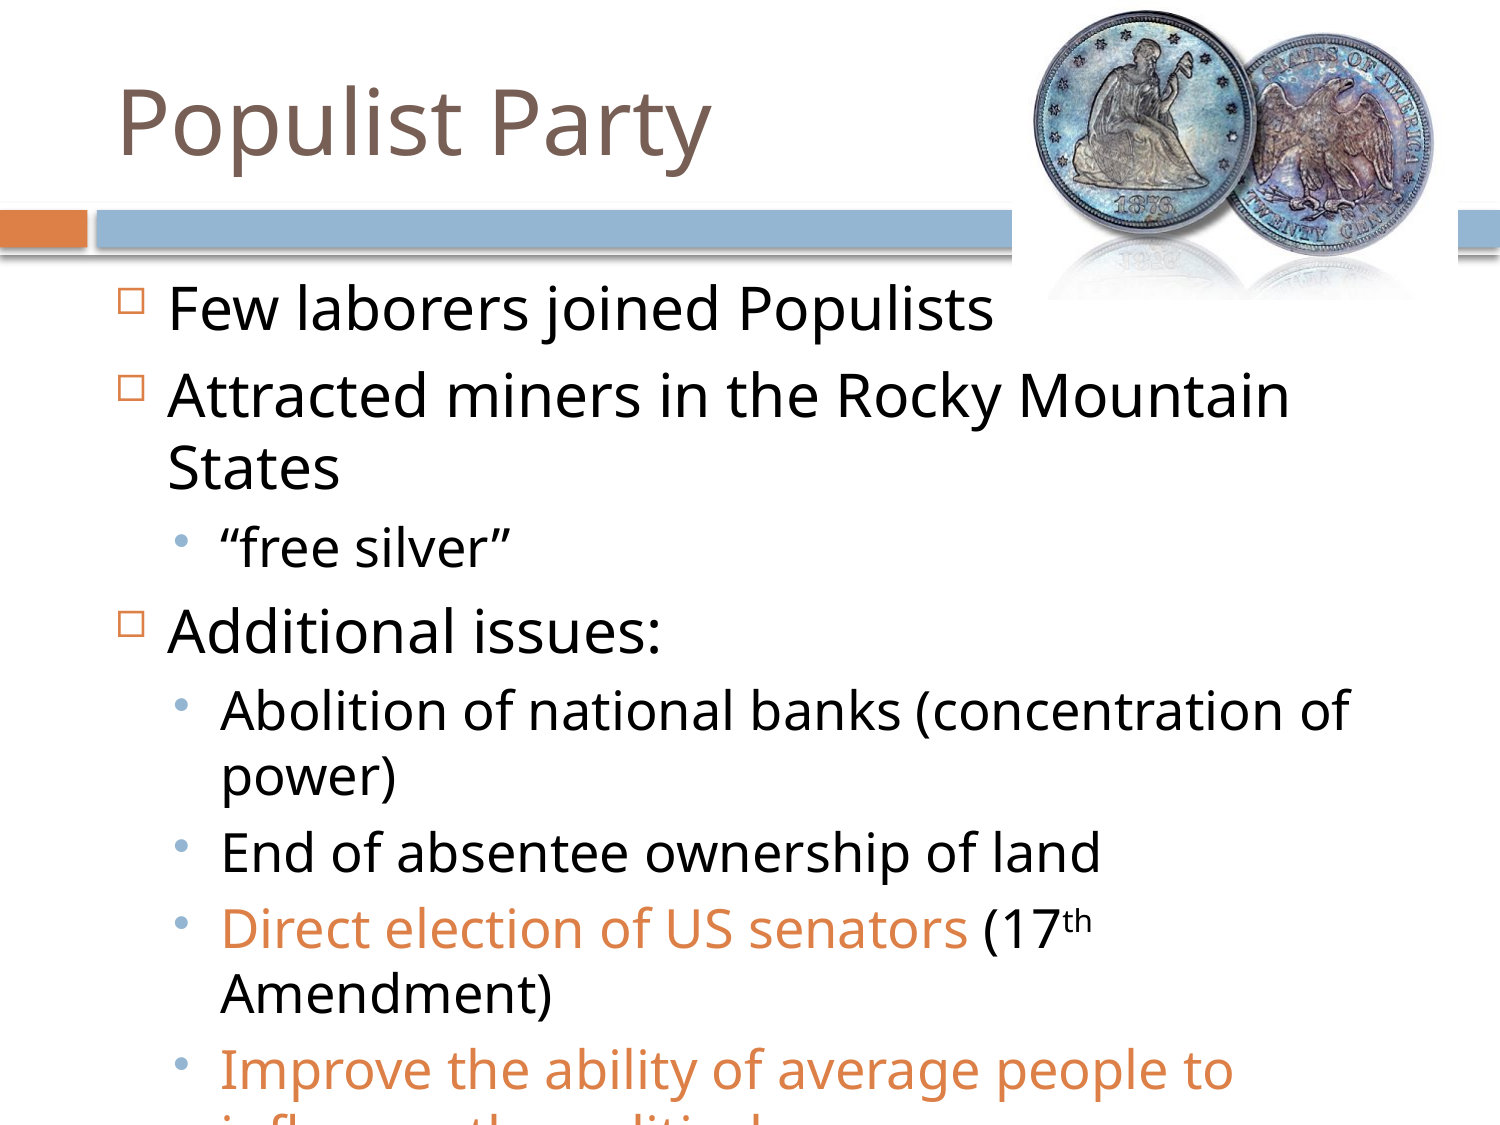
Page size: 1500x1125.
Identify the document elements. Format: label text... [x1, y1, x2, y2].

title Populist Party [100, 37, 1006, 200]
picture [1012, 0, 1458, 301]
list Few laborers joined Populists Attracted miners in the Rocky Mountain States “free silver” Additional issues: Abolition of national banks (concentration of power) End of absentee ownership of land Direct election of US senators (17th Amendment) Improve the ability of average people to influence the political process [100, 262, 1438, 1000]
